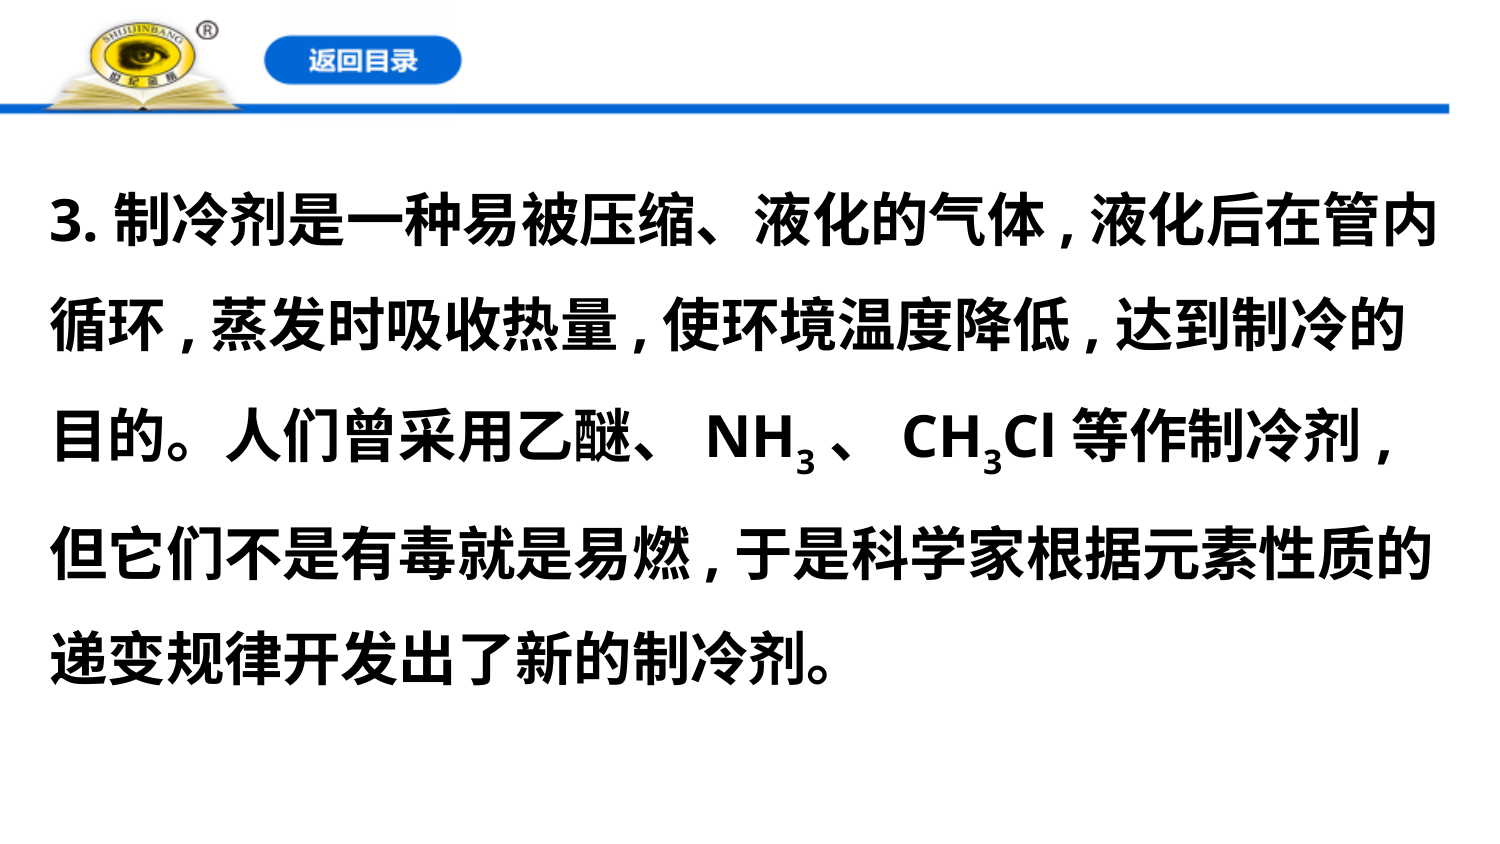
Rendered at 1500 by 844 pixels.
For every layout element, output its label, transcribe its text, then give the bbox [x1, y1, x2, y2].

text_box 3.制冷剂是一种易被压缩、液化的气体,液化后在管内循环,蒸发时吸收热量,使环境温度降低,达到制冷的目的。人们曾采用乙醚、NH3、CH3Cl等作制冷剂,但它们不是有毒就是易燃,于是科学家根据元素性质的递变规律开发出了新的制冷剂。 [34, 140, 1460, 699]
picture [0, 0, 1500, 844]
